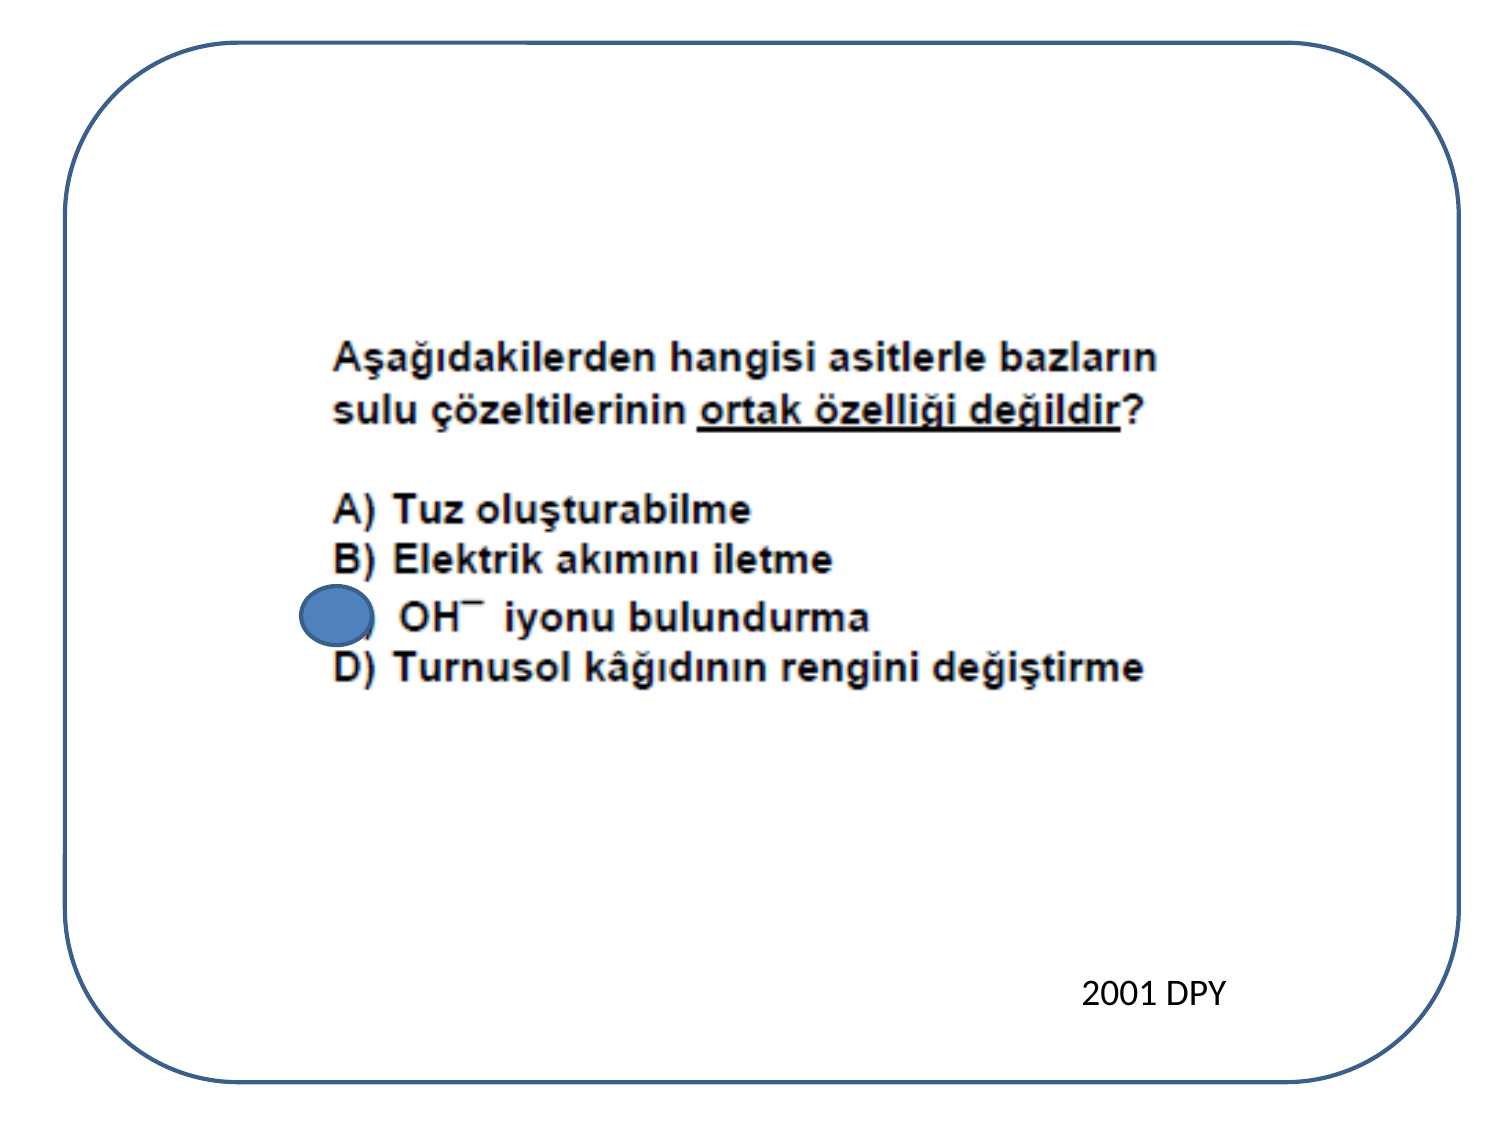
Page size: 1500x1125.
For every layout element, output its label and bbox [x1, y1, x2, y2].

text_box [62, 40, 1461, 1085]
picture [300, 314, 1252, 722]
